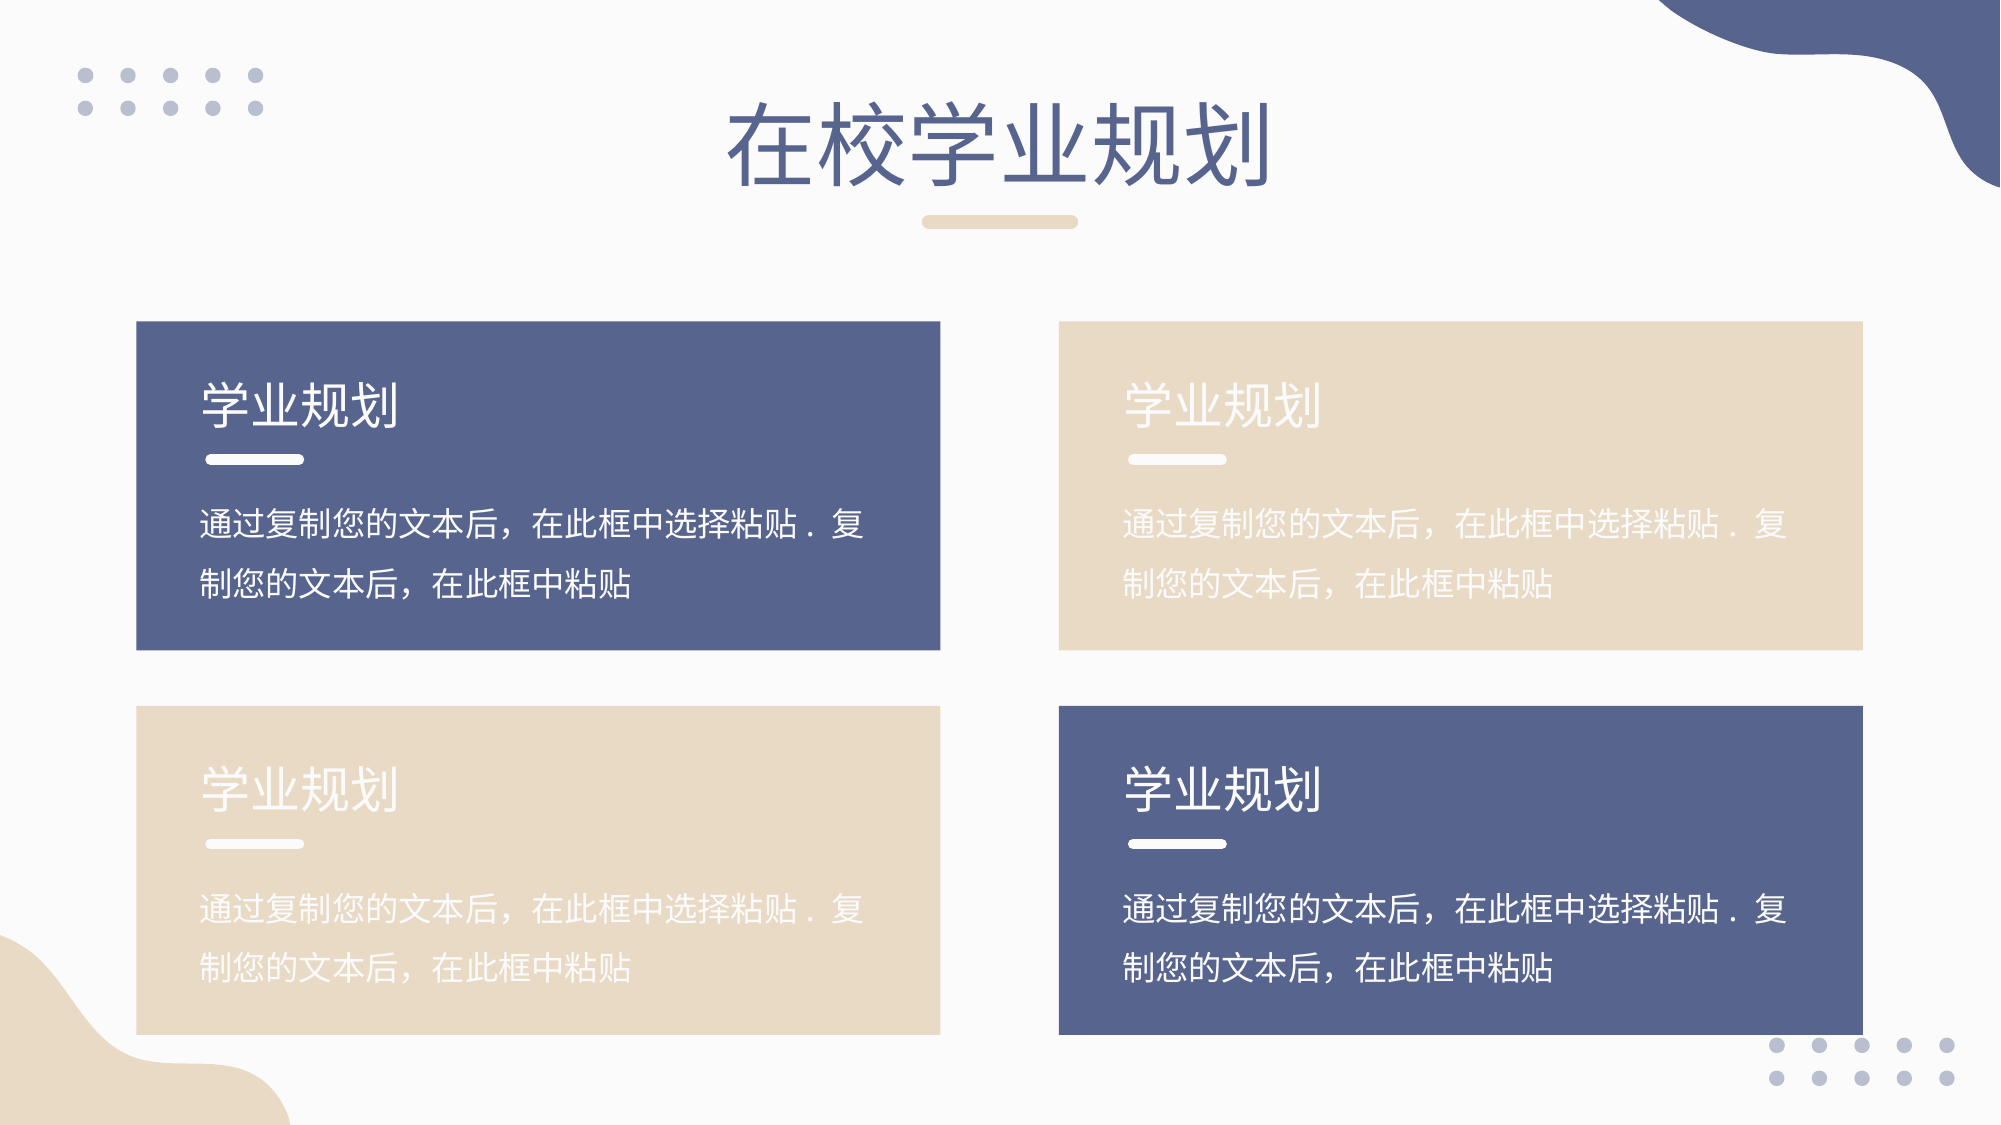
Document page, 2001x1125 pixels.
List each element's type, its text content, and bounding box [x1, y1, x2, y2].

text_box 在校学业规划 [709, 80, 1291, 206]
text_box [136, 321, 941, 1035]
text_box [1058, 321, 1863, 1035]
